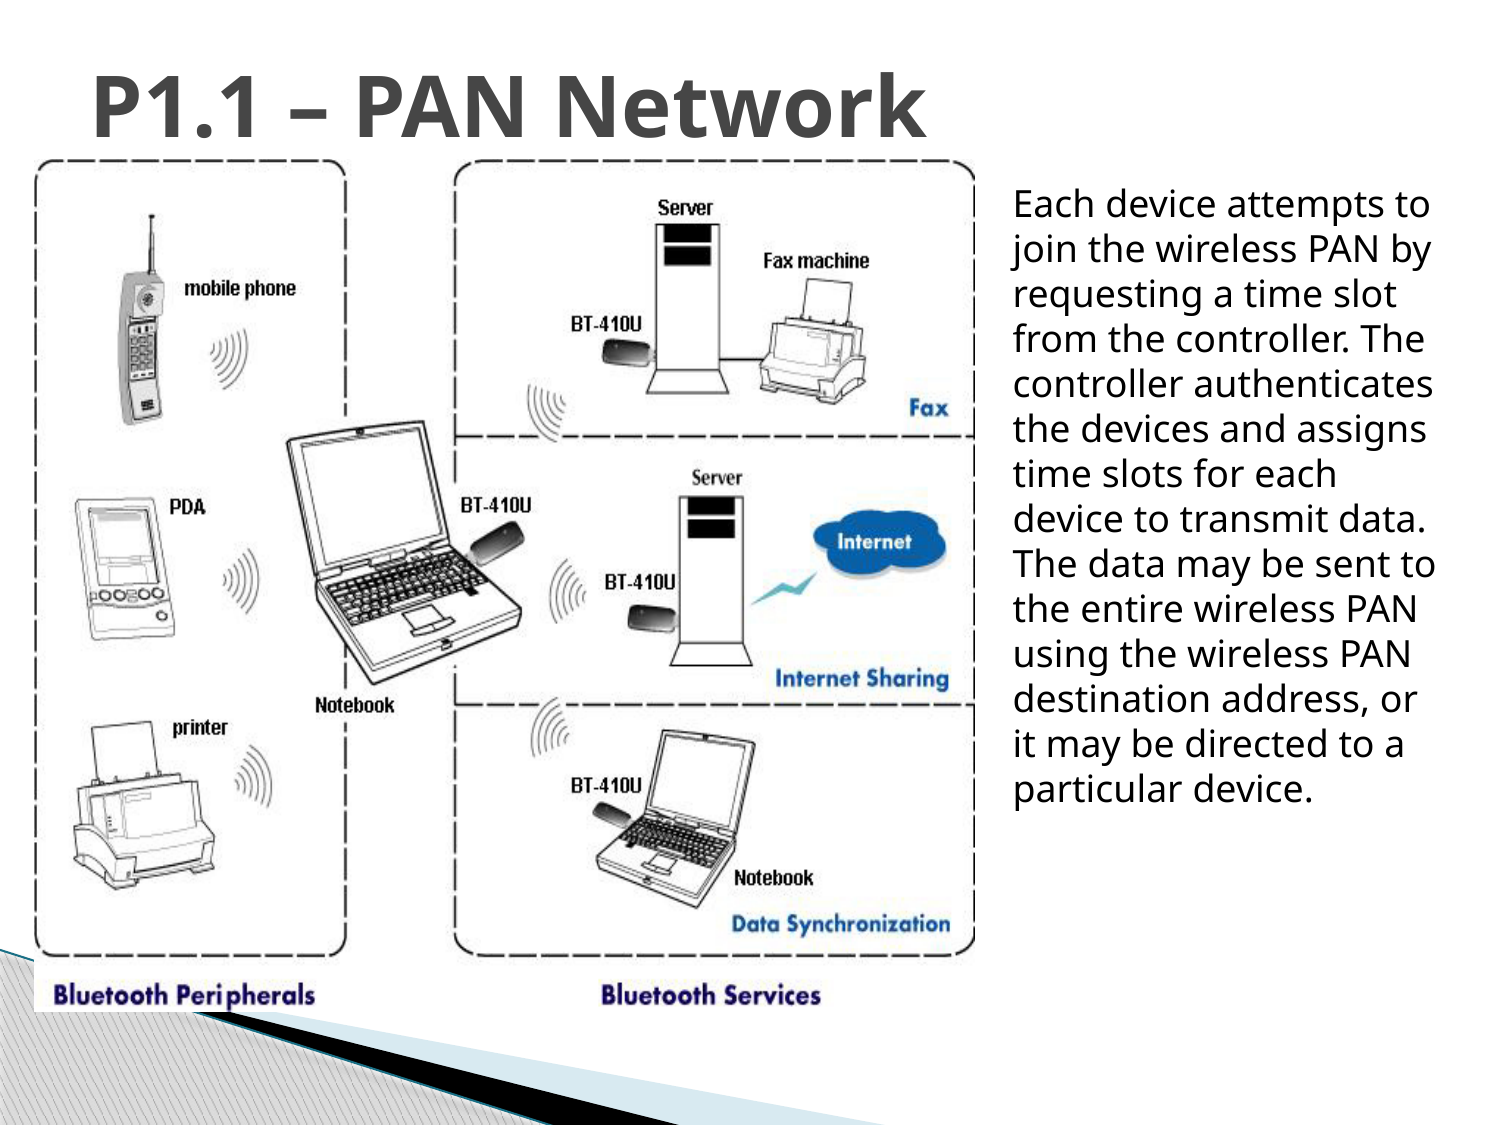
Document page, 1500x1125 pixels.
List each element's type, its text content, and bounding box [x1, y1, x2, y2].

text_box P1.1 – PAN Network [74, 45, 1425, 233]
picture [33, 159, 975, 1012]
text_box Each device attempts to join the wireless PAN by requesting a time slot from the controller. The controller authenticates the devices and assigns time slots for each device to transmit data. The data may be sent to the entire wireless PAN using the wireless PAN destination address, or it may be directed to a particular device. [998, 172, 1459, 818]
